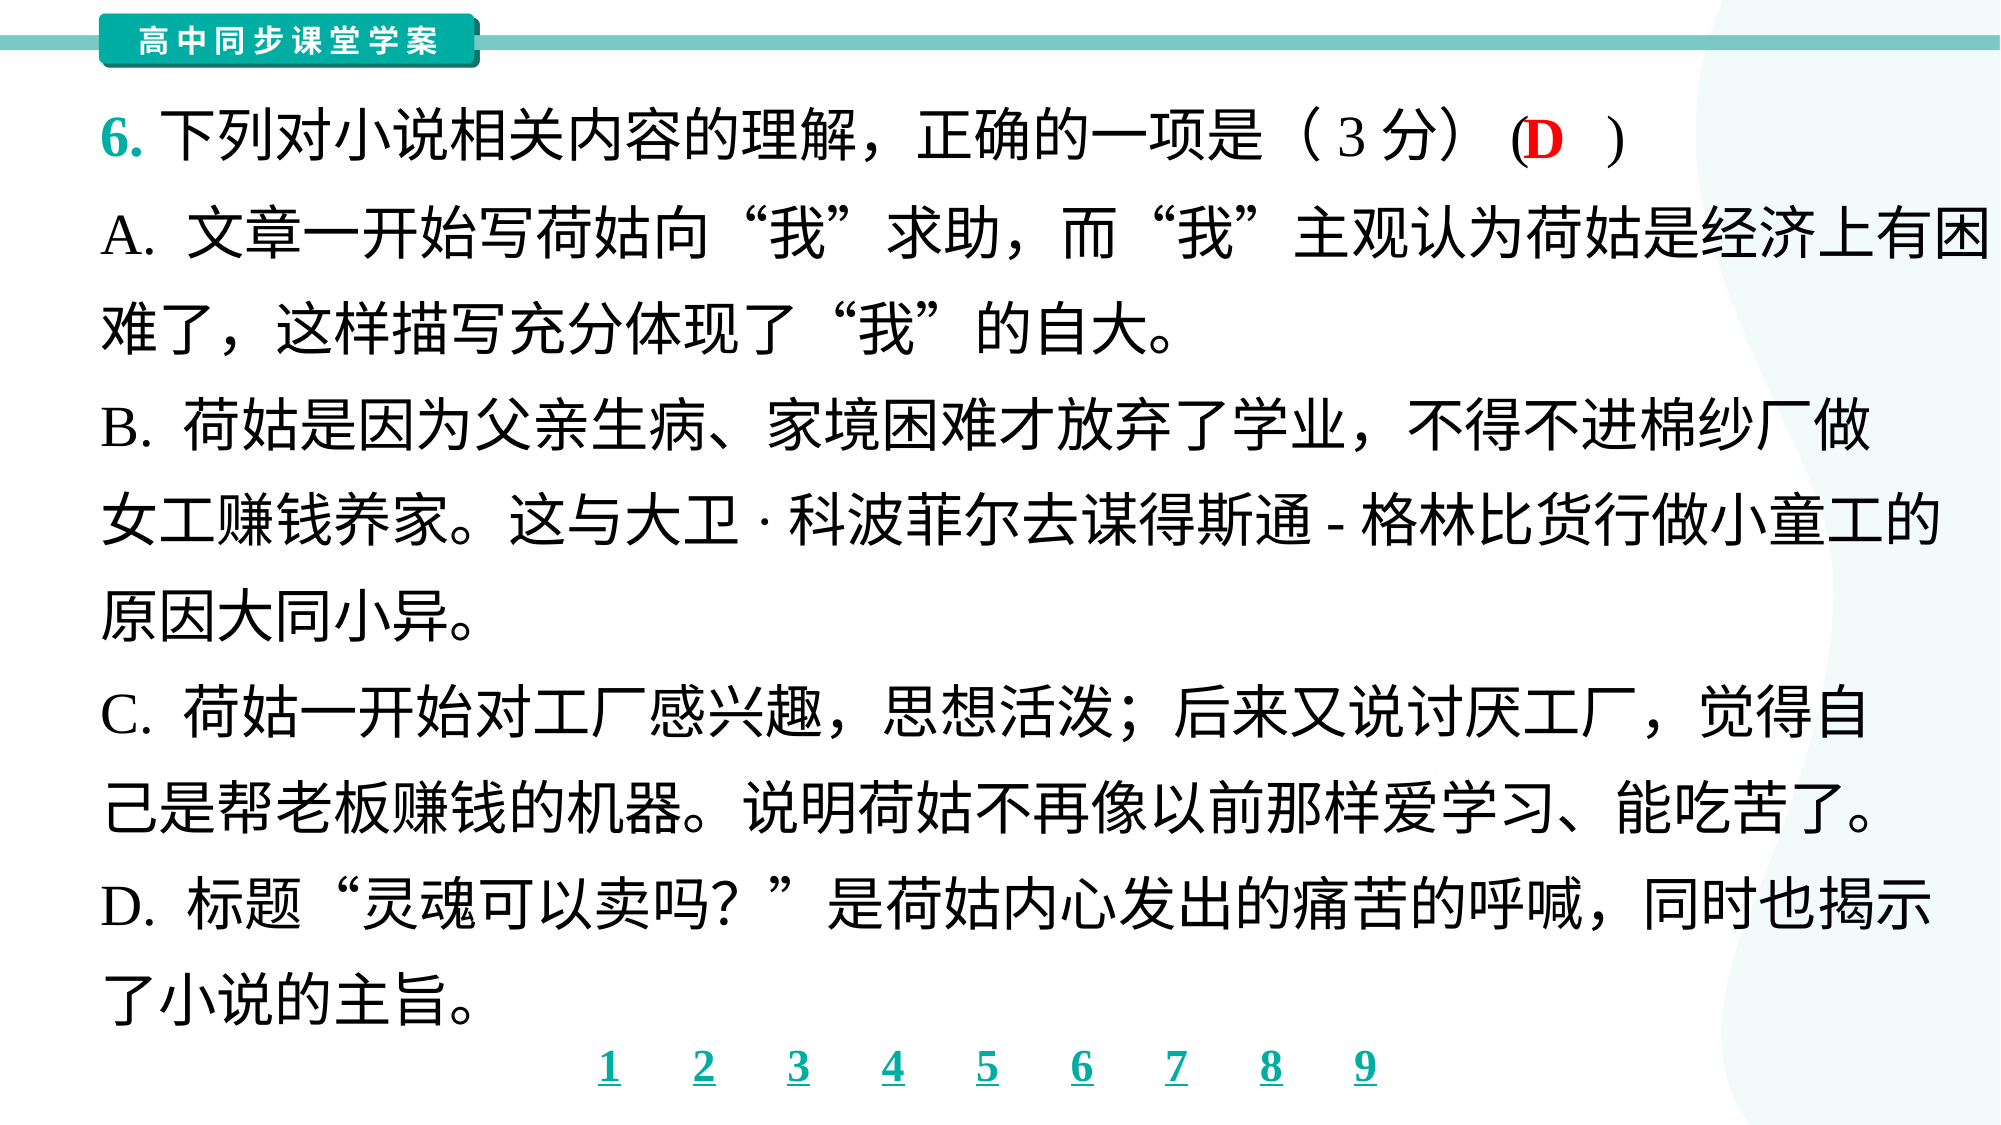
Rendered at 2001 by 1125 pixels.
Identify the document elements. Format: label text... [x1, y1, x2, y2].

text_box A. 文章一开始写荷姑向“我”求助，而“我”主观认为荷姑是经济上有困 难了，这样描写充分体现了“我”的自大。 B. 荷姑是因为父亲生病、家境困难才放弃了学业，不得不进棉纱厂做 女工赚钱养家。这与大卫·科波菲尔去谋得斯通-格林比货行做小童工的 原因大同小异。 C. 荷姑一开始对工厂感兴趣，思想活泼；后来又说讨厌工厂，觉得自 己是帮老板赚钱的机器。说明荷姑不再像以前那样爱学习、能吃苦了。 D. 标题“灵魂可以卖吗？”是荷姑内心发出的痛苦的呼喊，同时也揭示 了小说的主旨。 [100, 170, 1899, 1033]
picture [0, 0, 2000, 1125]
text_box 6.下列对小说相关内容的理解，正确的一项是（3分）( ) [1587, 76, 1899, 169]
text_box D [1502, 76, 1587, 170]
text_box 6.下列对小说相关内容的理解，正确的一项是（3分）( ) [100, 76, 1502, 169]
